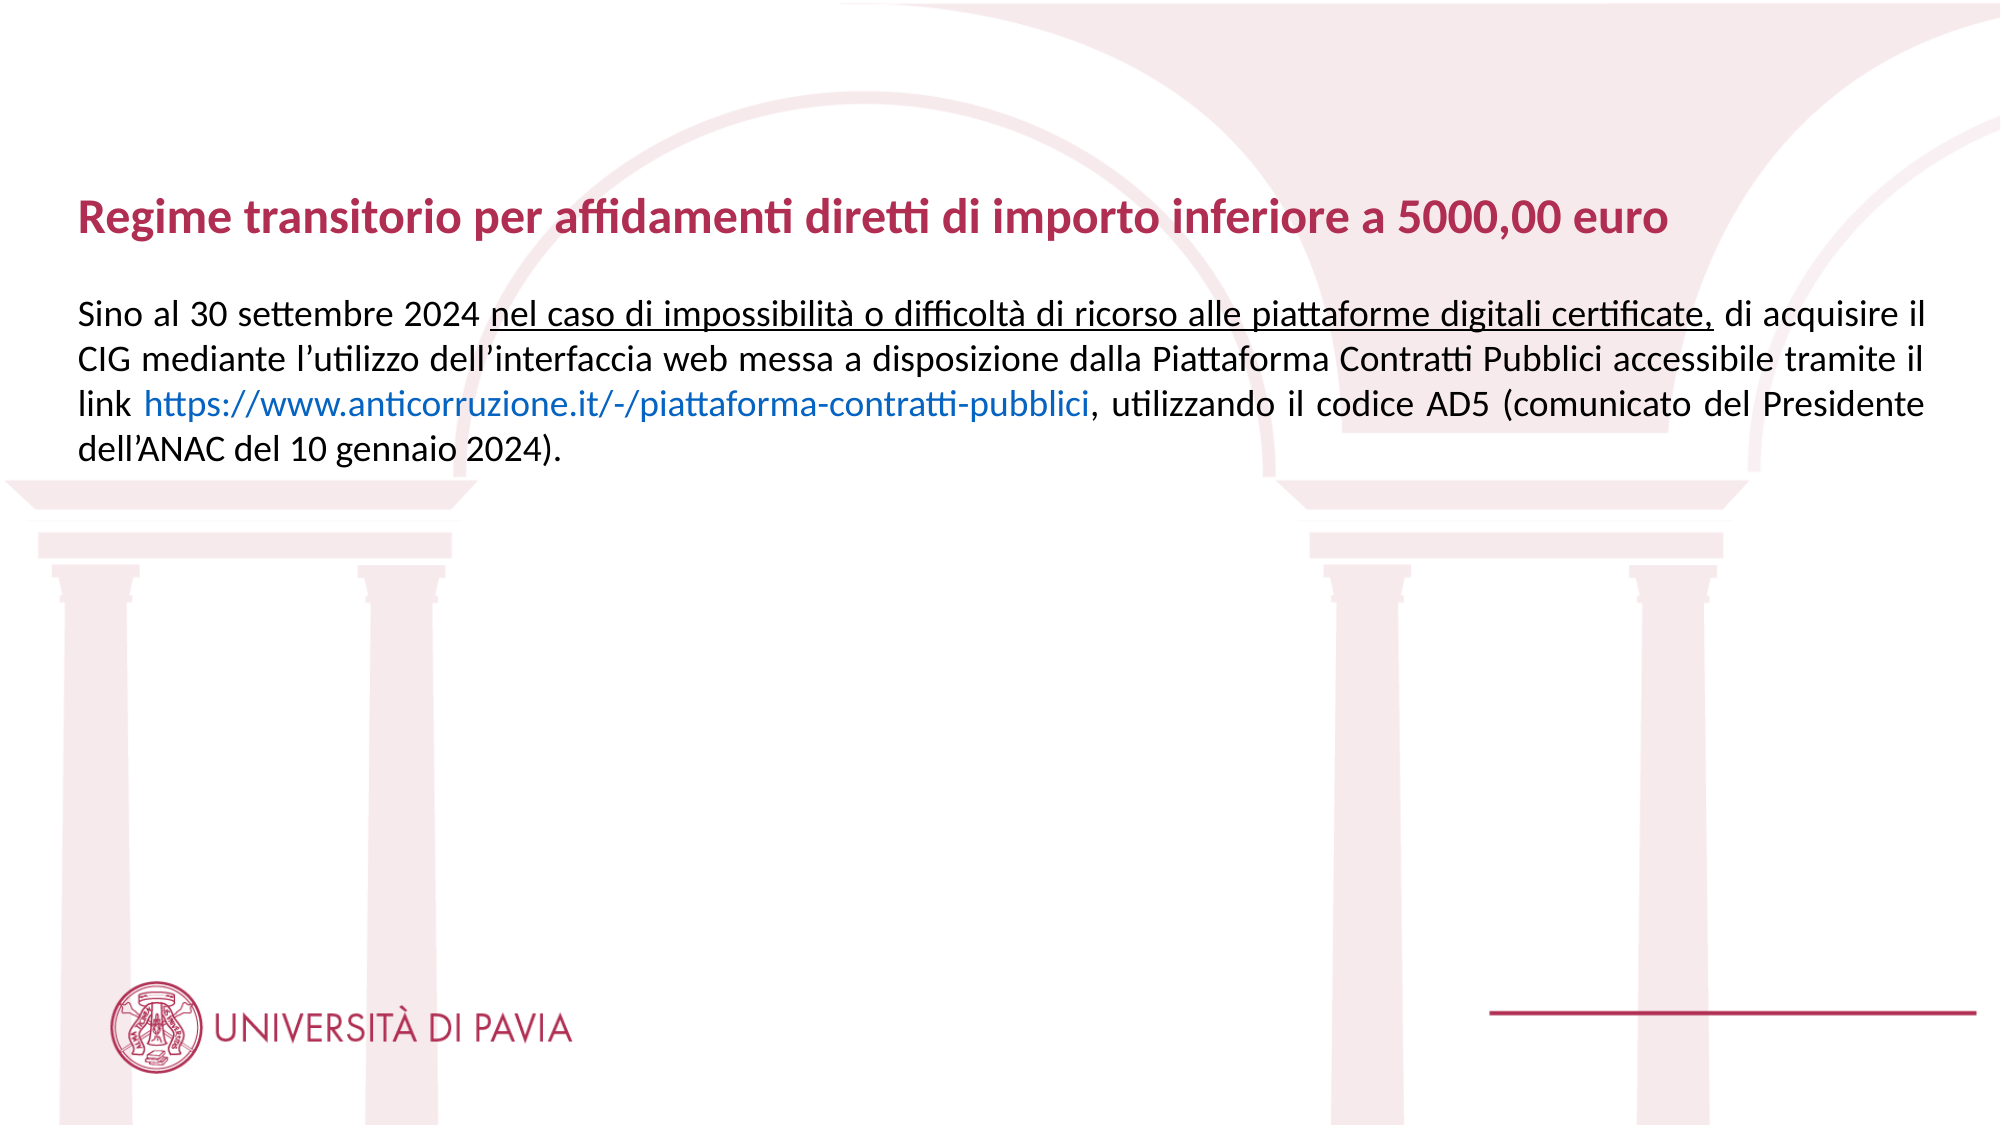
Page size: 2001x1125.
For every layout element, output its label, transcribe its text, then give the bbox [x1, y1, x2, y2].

picture [0, 0, 2001, 1125]
text_box Regime transitorio per affidamenti diretti di importo inferiore a 5000,00 euro Sino al 30 settembre 2024 nel caso di impossibilità o difficoltà di ricorso alle piattaforme digitali certificate, di acquisire il CIG mediante l’utilizzo dell’interfaccia web messa a disposizione dalla Piattaforma Contratti Pubblici accessibile tramite il link https://www.anticorruzione.it/-/piattaforma-contratti-pubblici, utilizzando il codice AD5 (comunicato del Presidente dell’ANAC del 10 gennaio 2024). [63, 56, 1941, 537]
